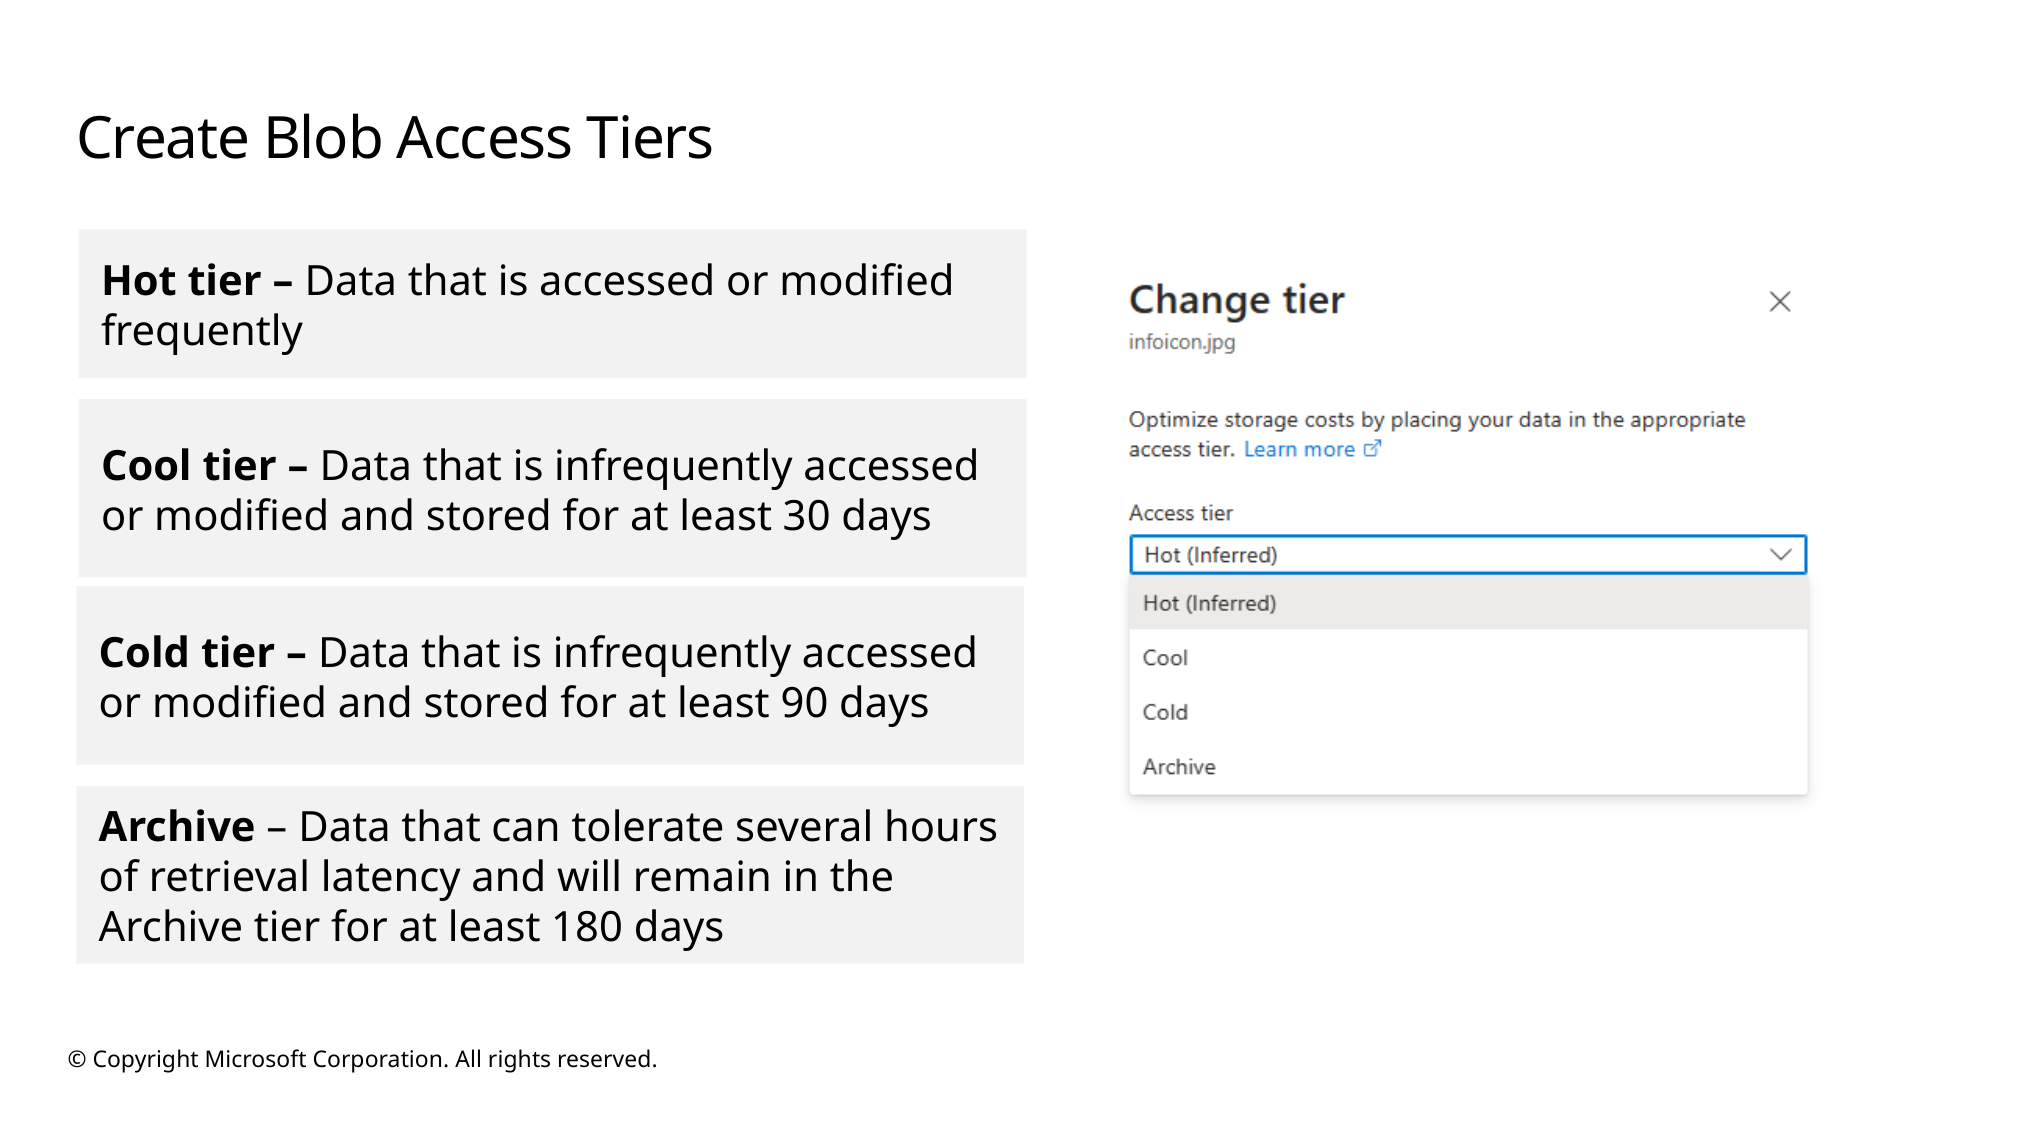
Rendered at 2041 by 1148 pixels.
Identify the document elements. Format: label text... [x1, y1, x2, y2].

text_box Hot tier – Data that is accessed or modified frequently [78, 229, 1027, 379]
text_box Cool tier – Data that is infrequently accessed or modified and stored for at least 30 days [78, 399, 1027, 578]
title Create Blob Access Tiers [76, 93, 1968, 230]
picture [1119, 275, 1825, 830]
text_box Archive – Data that can tolerate several hours of retrieval latency and will remain in the Archive tier for at least 180 days [76, 785, 1025, 964]
text_box Cold tier – Data that is infrequently accessed or modified and stored for at least 90 days [76, 586, 1025, 765]
